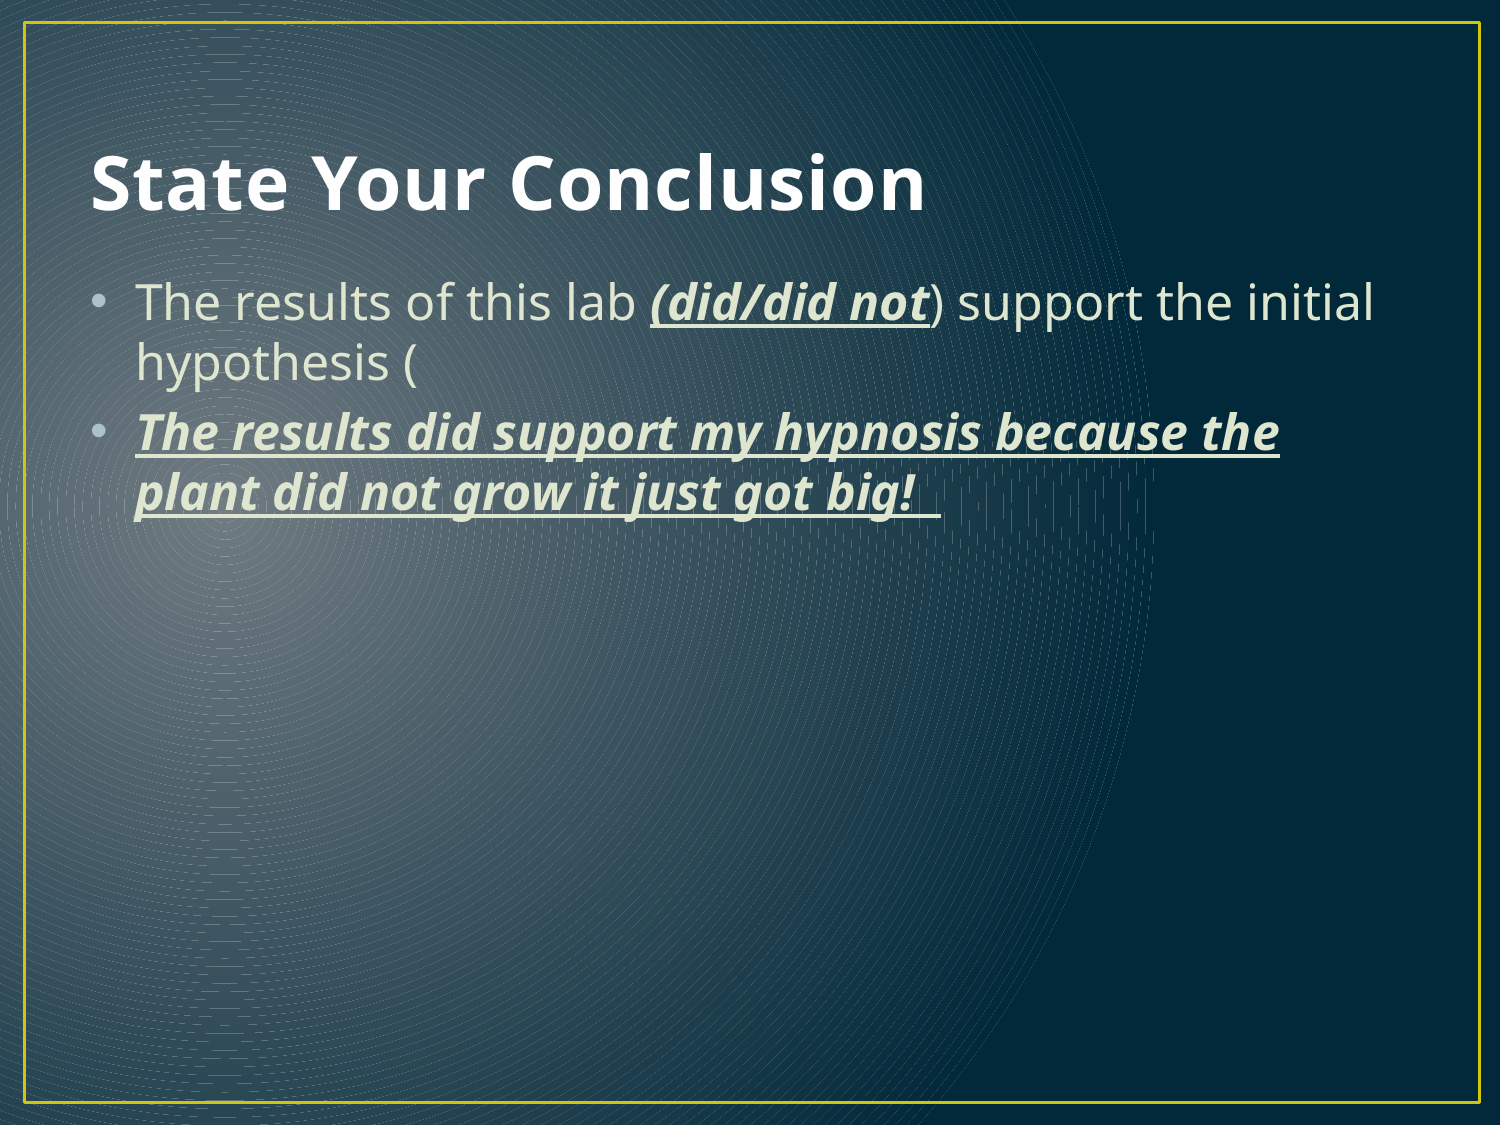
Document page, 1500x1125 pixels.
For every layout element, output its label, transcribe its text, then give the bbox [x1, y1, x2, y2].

list The results of this lab (did/did not) support the initial hypothesis ( The results did support my hypnosis because the plant did not grow it just got big! [75, 262, 1425, 1005]
title State Your Conclusion [75, 45, 1425, 233]
